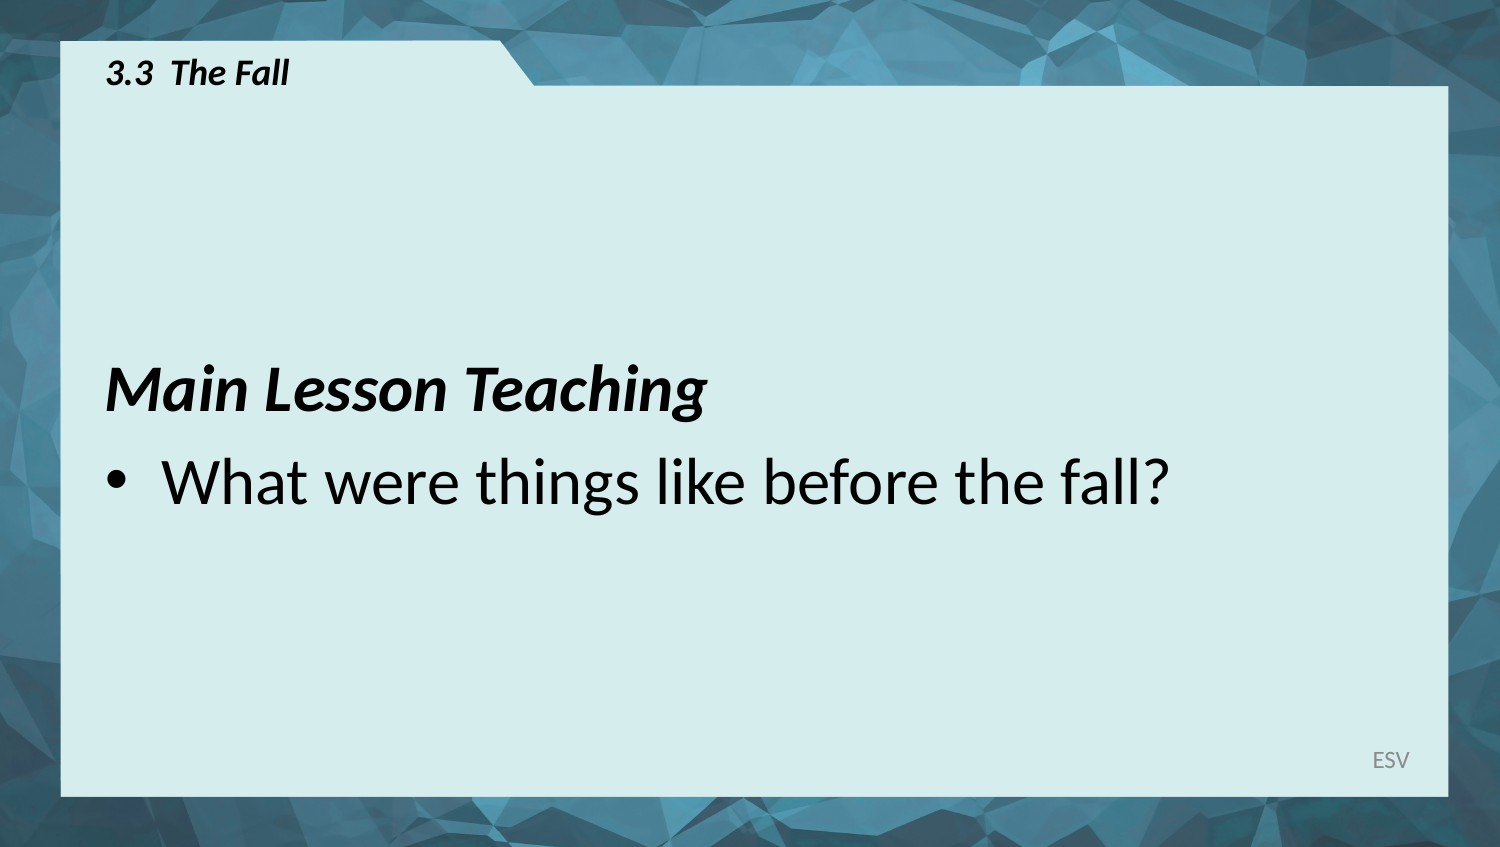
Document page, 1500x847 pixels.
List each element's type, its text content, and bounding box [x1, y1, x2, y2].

list Main Lesson Teaching What were things like before the fall? [89, 141, 1403, 722]
picture [0, 0, 1500, 847]
footer ESV [950, 736, 1425, 782]
title 3.3 The Fall [89, 33, 1420, 108]
